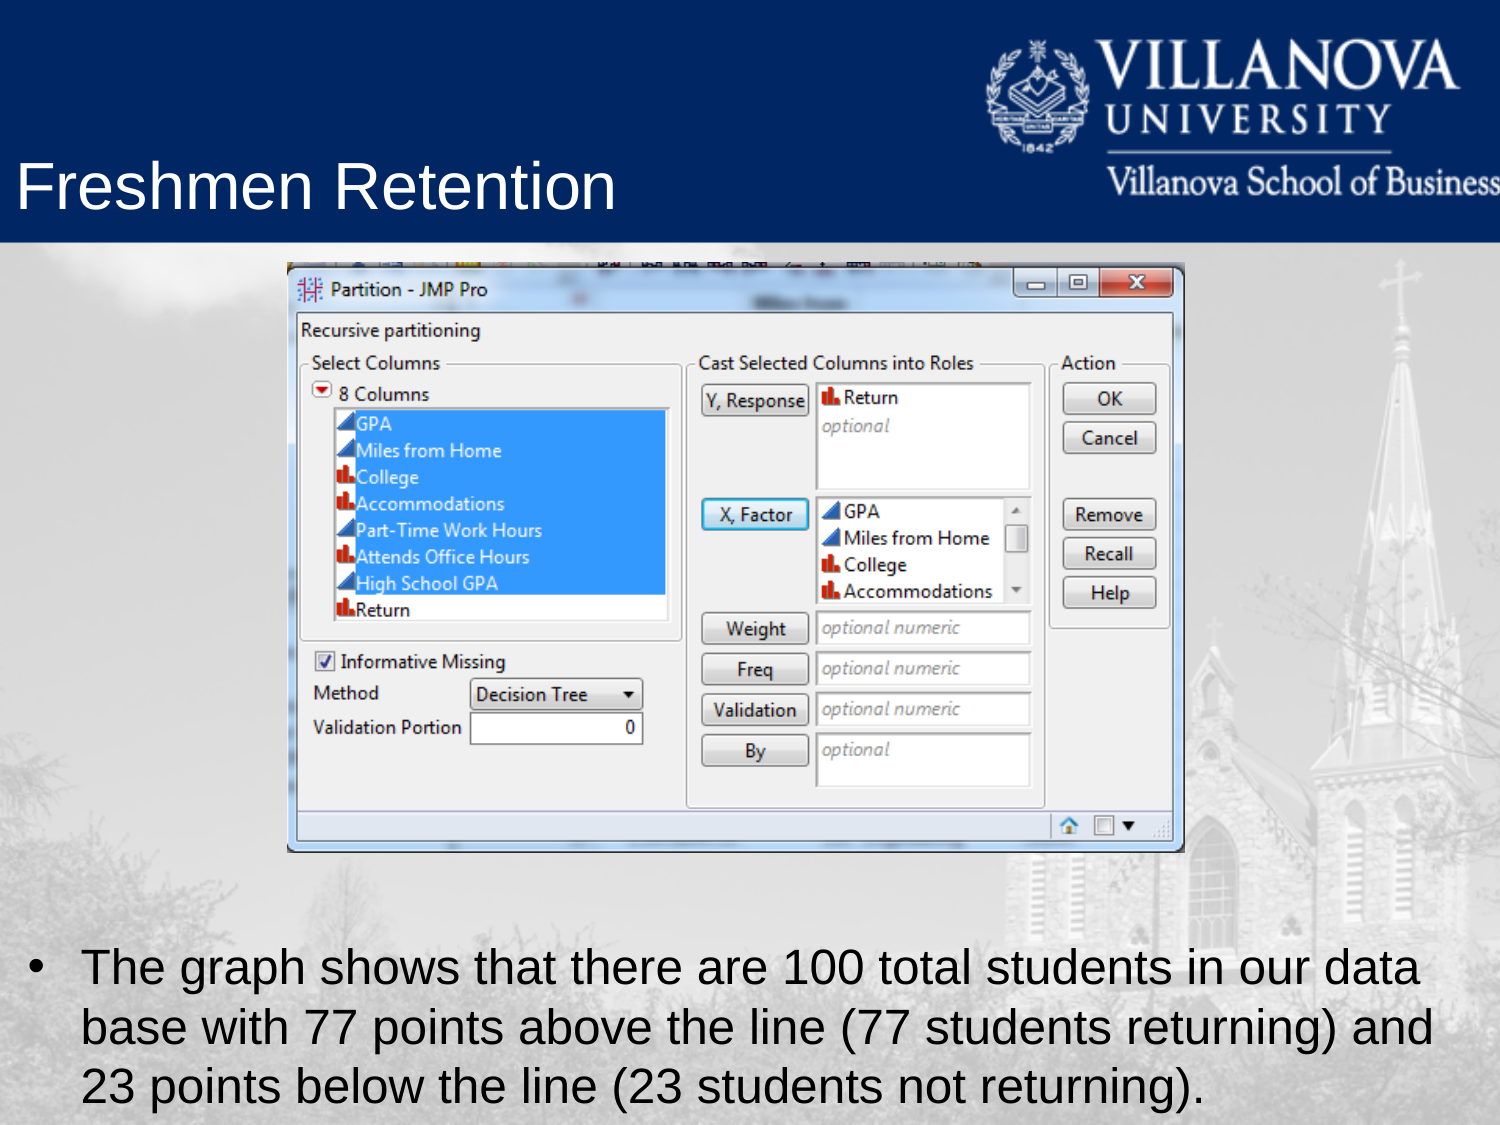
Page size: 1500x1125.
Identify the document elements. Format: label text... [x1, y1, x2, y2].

picture [0, 0, 1500, 1125]
list The graph shows that there are 100 total students in our data base with 77 points above the line (77 students returning) and 23 points below the line (23 students not returning). [12, 324, 1463, 1125]
text_box Freshmen Retention [0, 50, 1350, 238]
